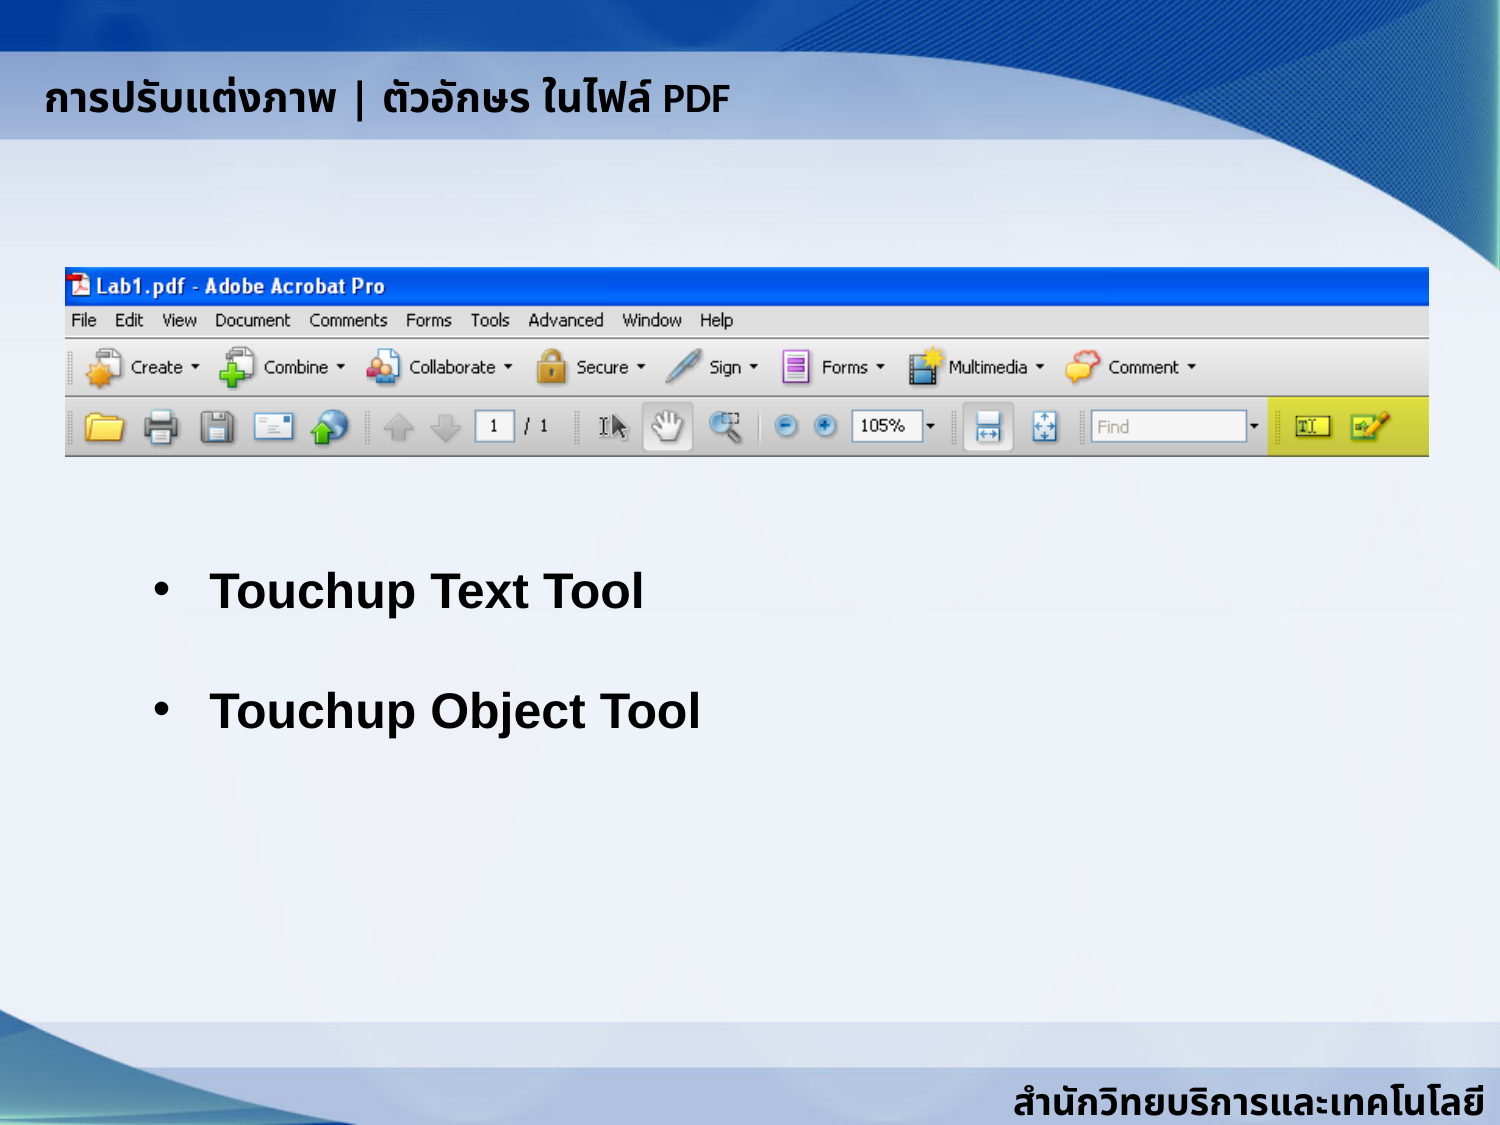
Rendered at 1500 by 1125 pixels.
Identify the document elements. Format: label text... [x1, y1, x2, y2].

text_box สำนักวิทยบริการและเทคโนโลยีสารสนเทศ [998, 1070, 1500, 1125]
text_box การปรับแต่งภาพ | ตัวอักษร ในไฟล์ PDF [29, 54, 845, 138]
text_box Touchup Text Tool Touchup Object Tool [138, 550, 1273, 746]
picture [0, 0, 1500, 1125]
